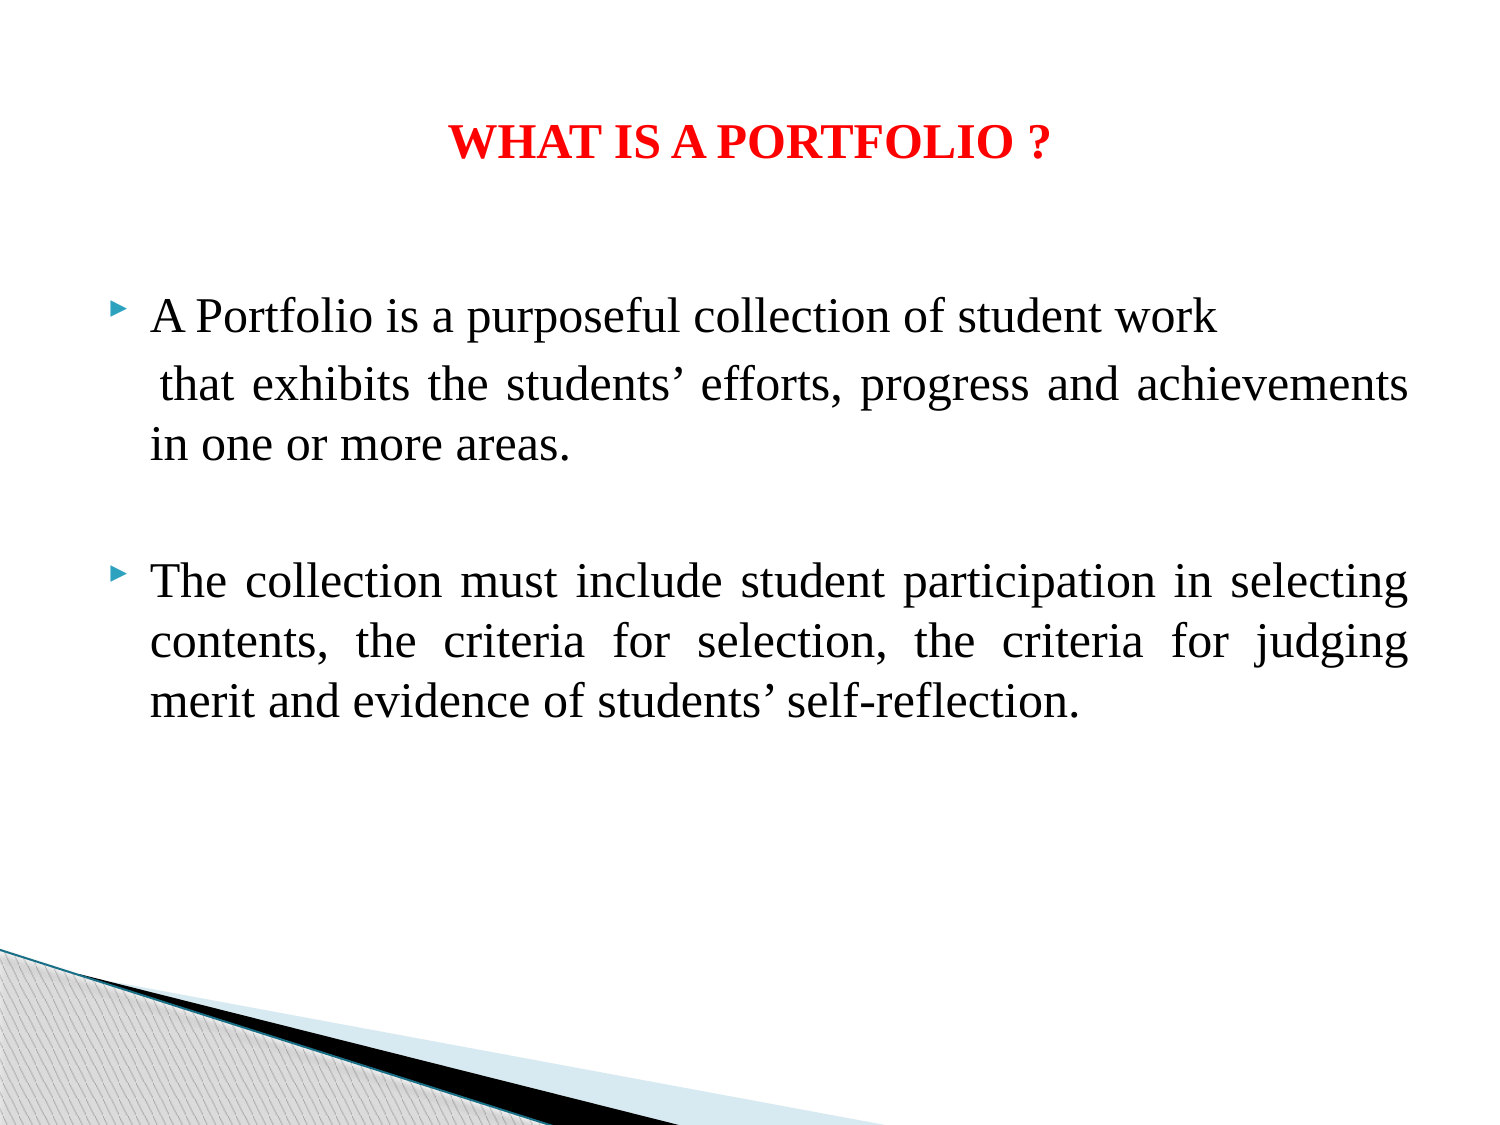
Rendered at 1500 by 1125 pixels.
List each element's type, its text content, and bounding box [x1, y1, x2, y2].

title WHAT IS A PORTFOLIO ? [75, 45, 1425, 233]
list A Portfolio is a purposeful collection of student work that exhibits the students’ efforts, progress and achievements in one or more areas. The collection must include student participation in selecting contents, the criteria for selection, the criteria for judging merit and evidence of students’ self-reflection. [75, 275, 1425, 986]
